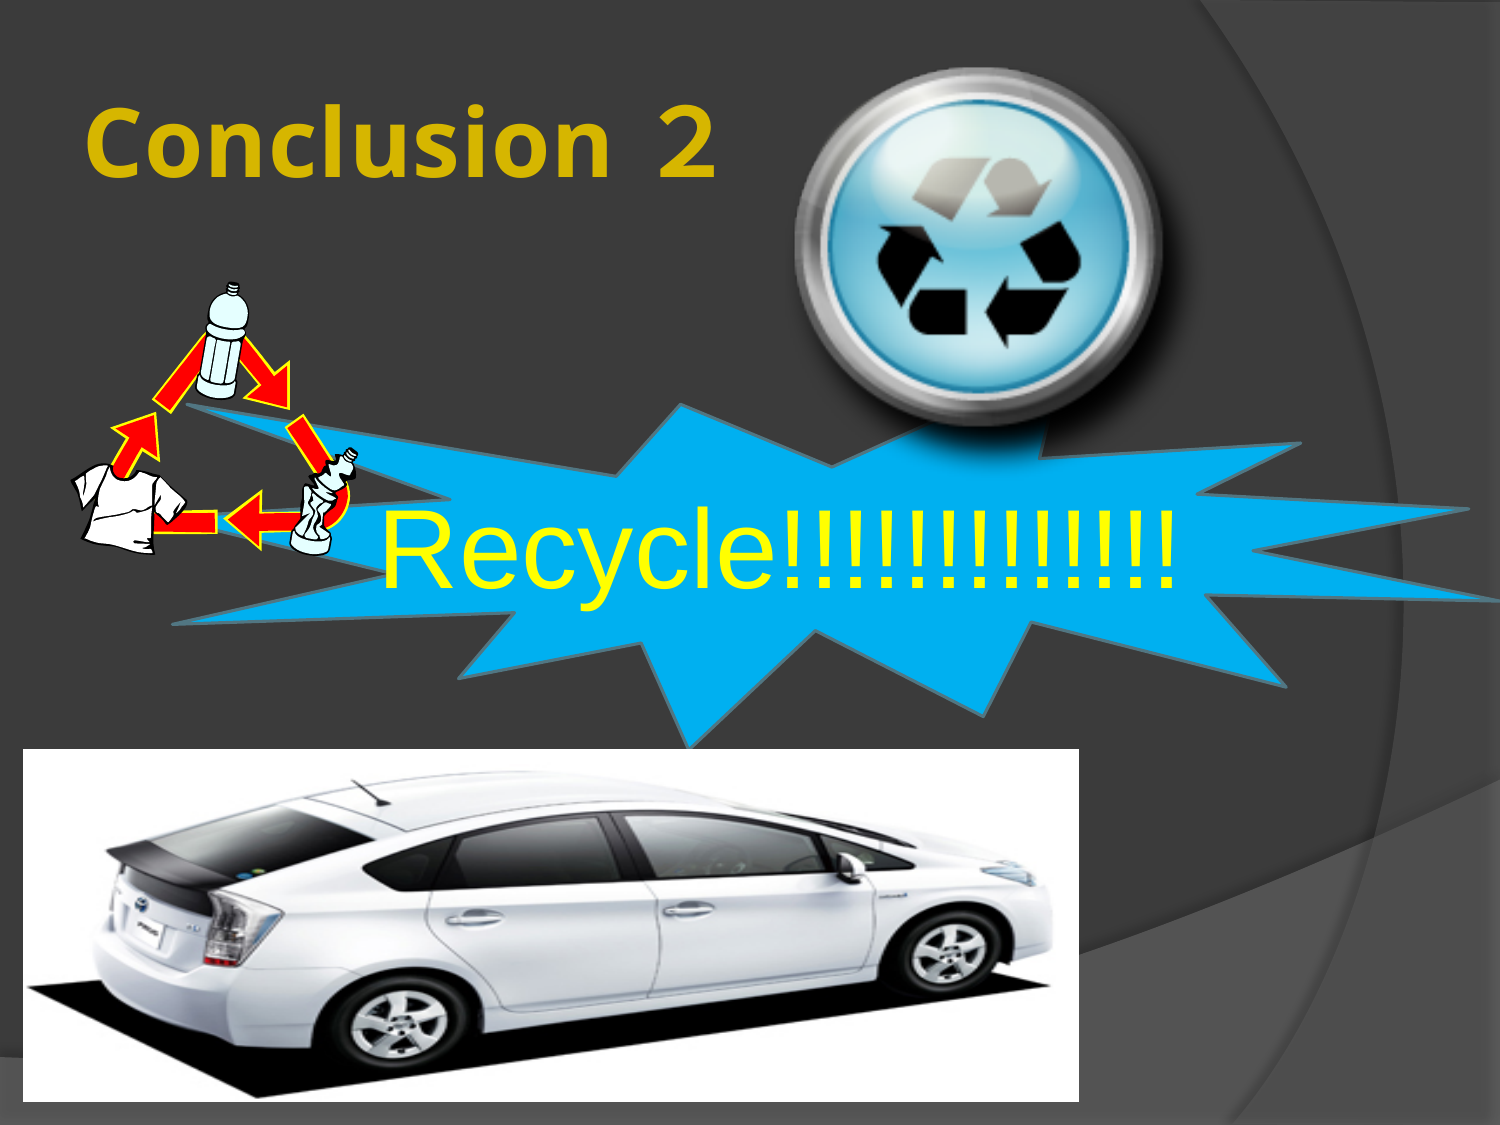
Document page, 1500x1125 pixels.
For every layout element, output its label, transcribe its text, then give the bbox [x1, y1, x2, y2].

picture [70, 280, 359, 563]
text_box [163, 362, 1500, 751]
picture [784, 58, 1219, 468]
picture [23, 749, 1079, 1102]
title Conclusion２ [75, 45, 1300, 233]
